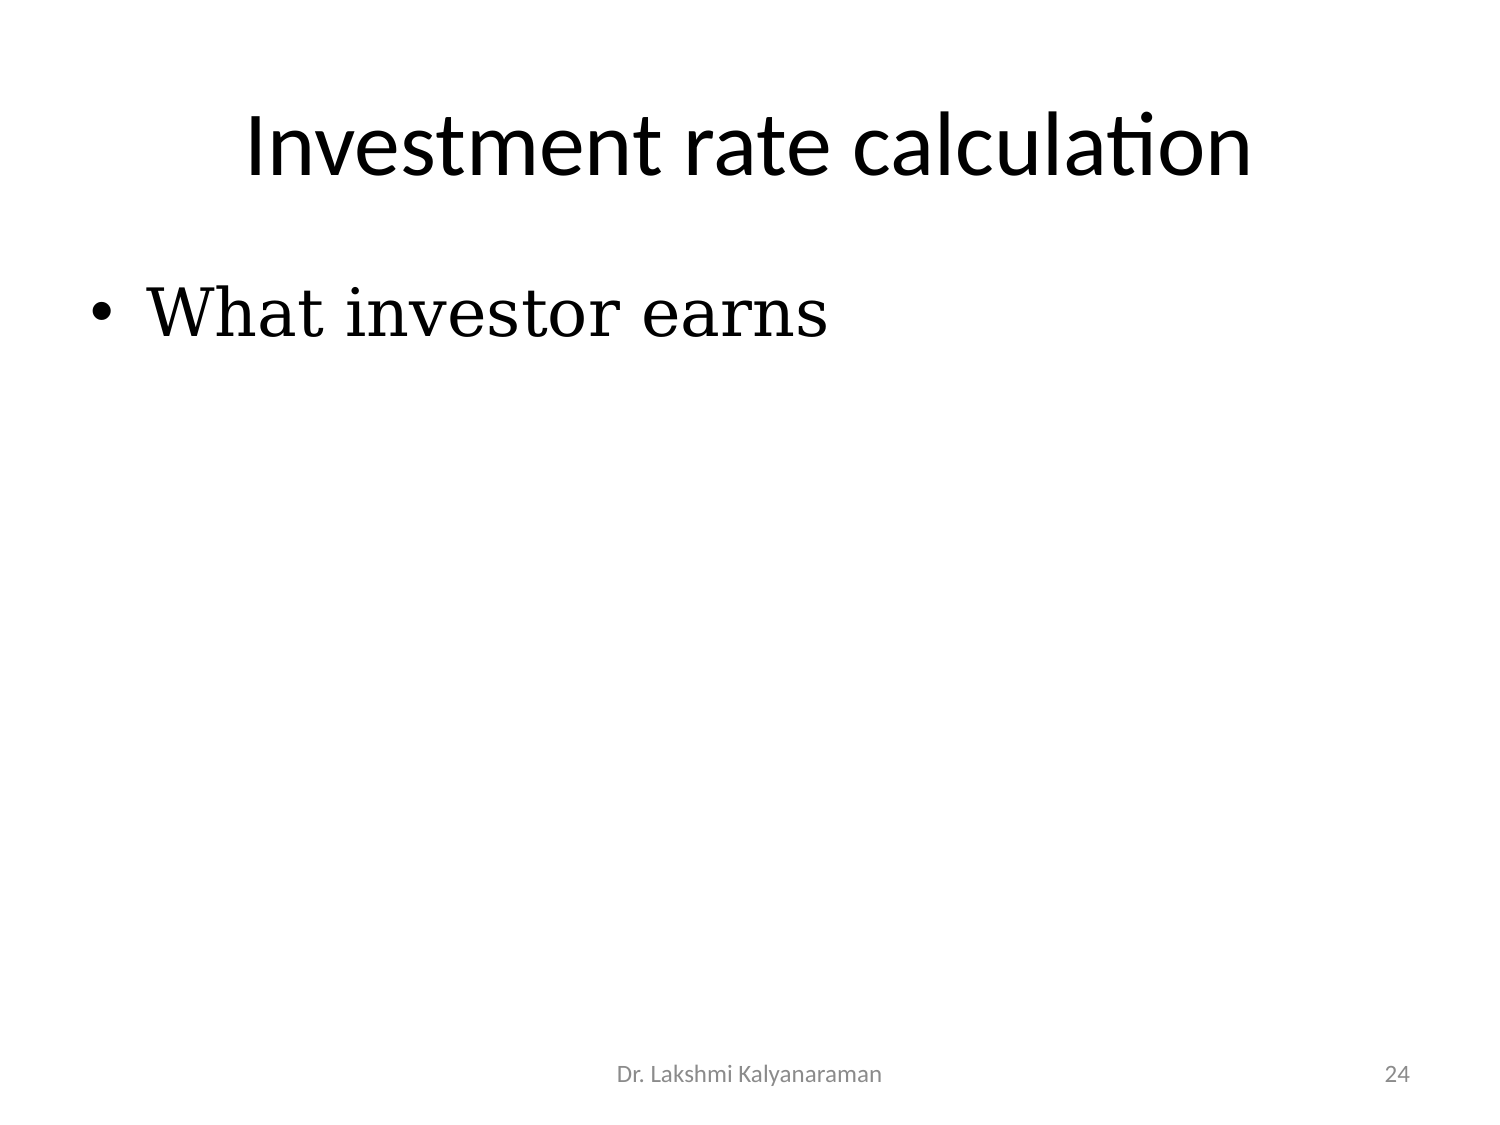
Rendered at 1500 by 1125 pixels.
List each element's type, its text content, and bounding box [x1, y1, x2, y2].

slide_number 24 [1074, 1042, 1425, 1103]
footer Dr. Lakshmi Kalyanaraman [512, 1042, 988, 1103]
title Investment rate calculation [75, 45, 1425, 233]
